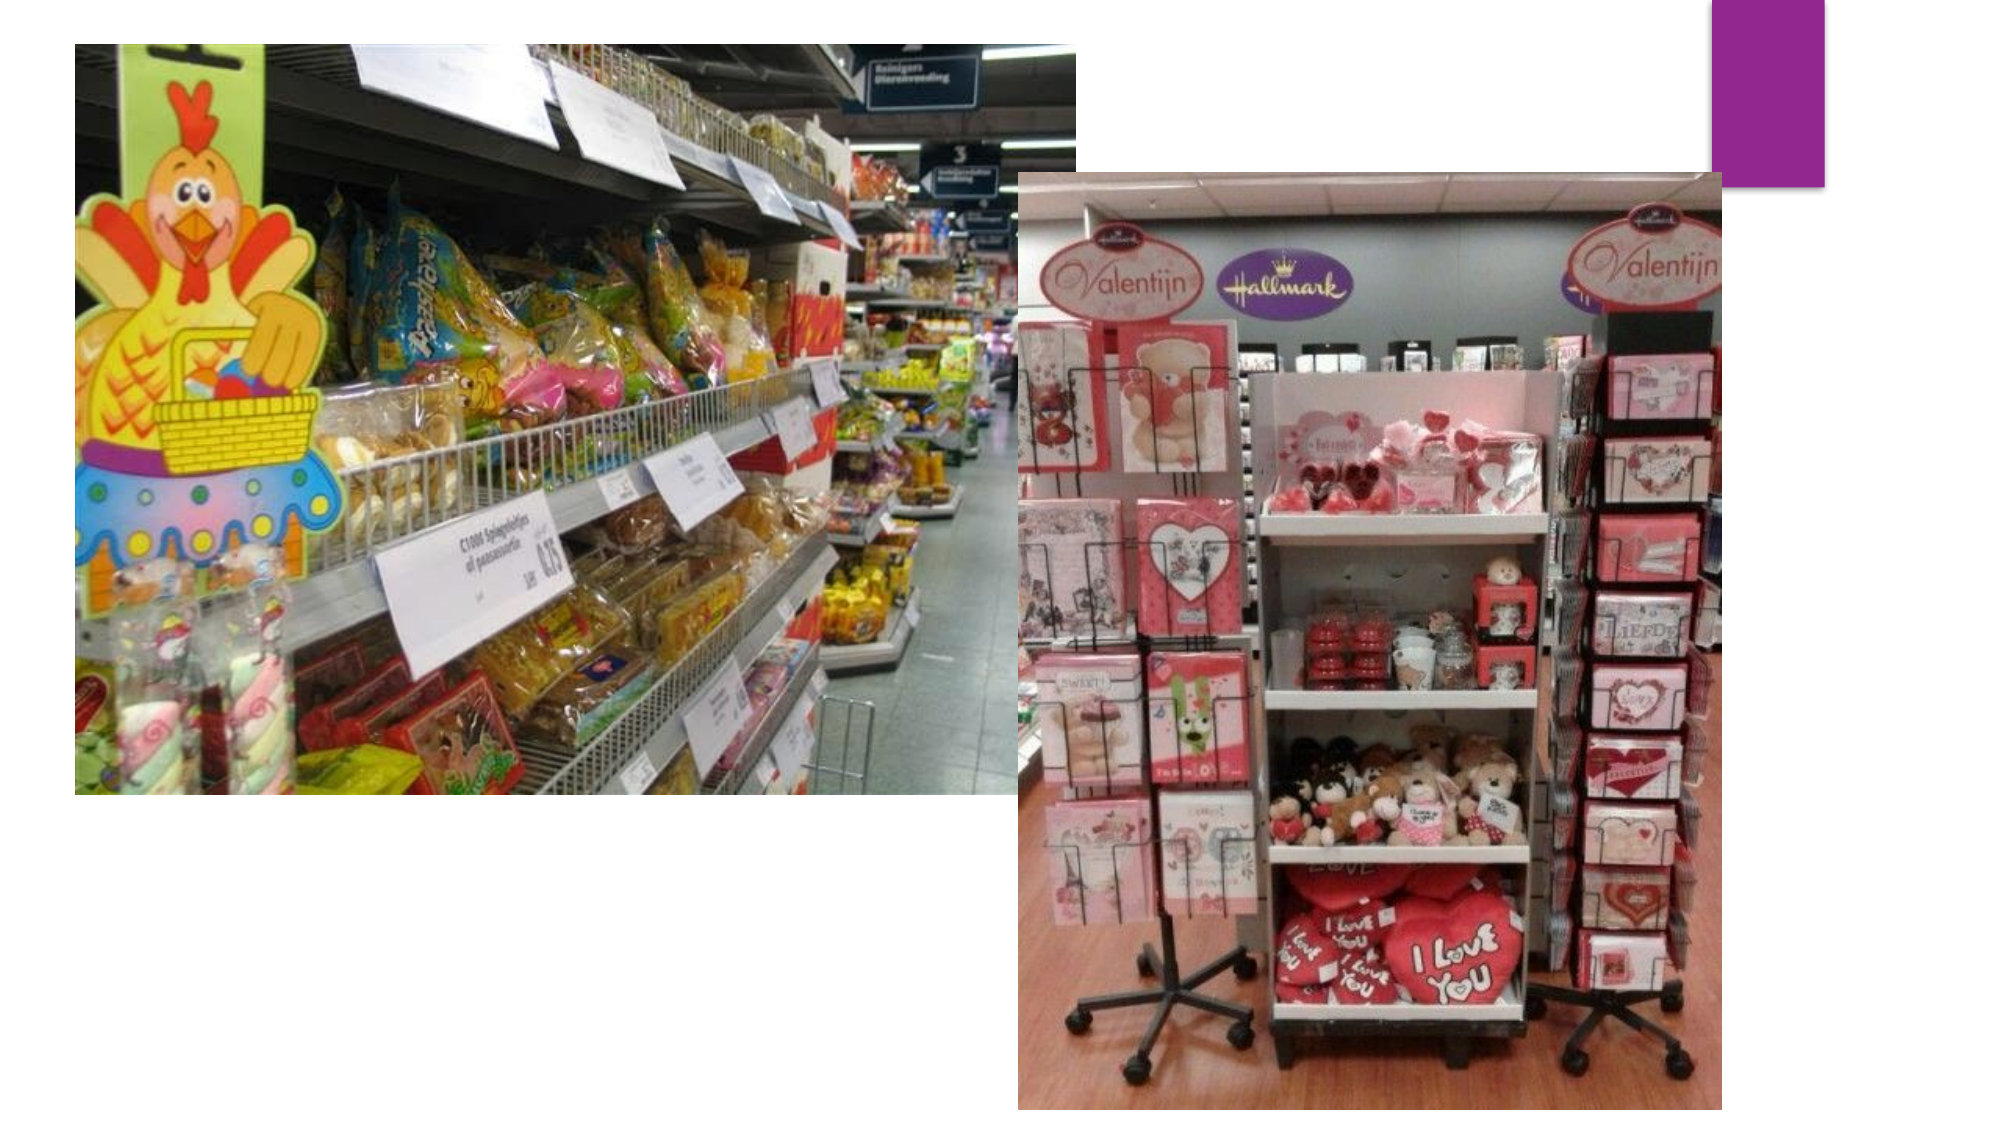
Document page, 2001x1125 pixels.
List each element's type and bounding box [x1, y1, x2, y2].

picture [75, 43, 1722, 1110]
